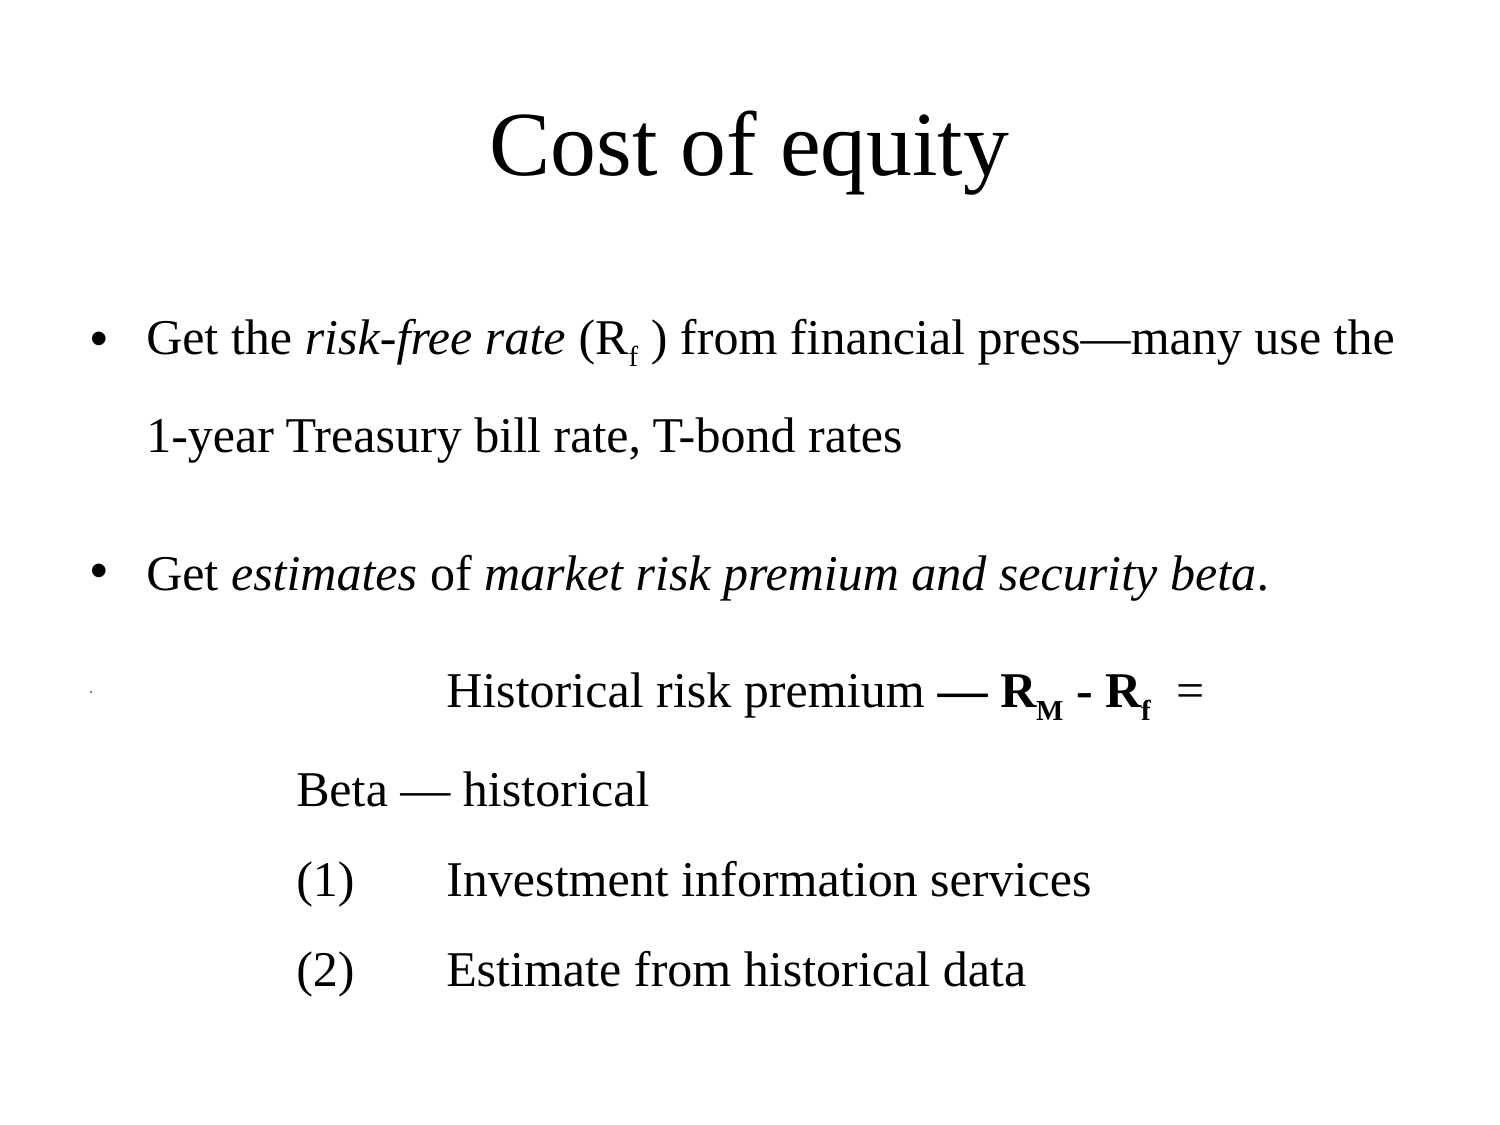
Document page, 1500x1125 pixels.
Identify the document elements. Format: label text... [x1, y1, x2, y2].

list Get the risk-free rate (Rf ) from financial press—many use the 1-year Treasury bill rate, T-bond rates Get estimates of market risk premium and security beta. Historical risk premium — RM - Rf = Beta — historical (1) Investment information services (2) Estimate from historical data [75, 262, 1425, 1005]
title Cost of equity [75, 45, 1425, 233]
